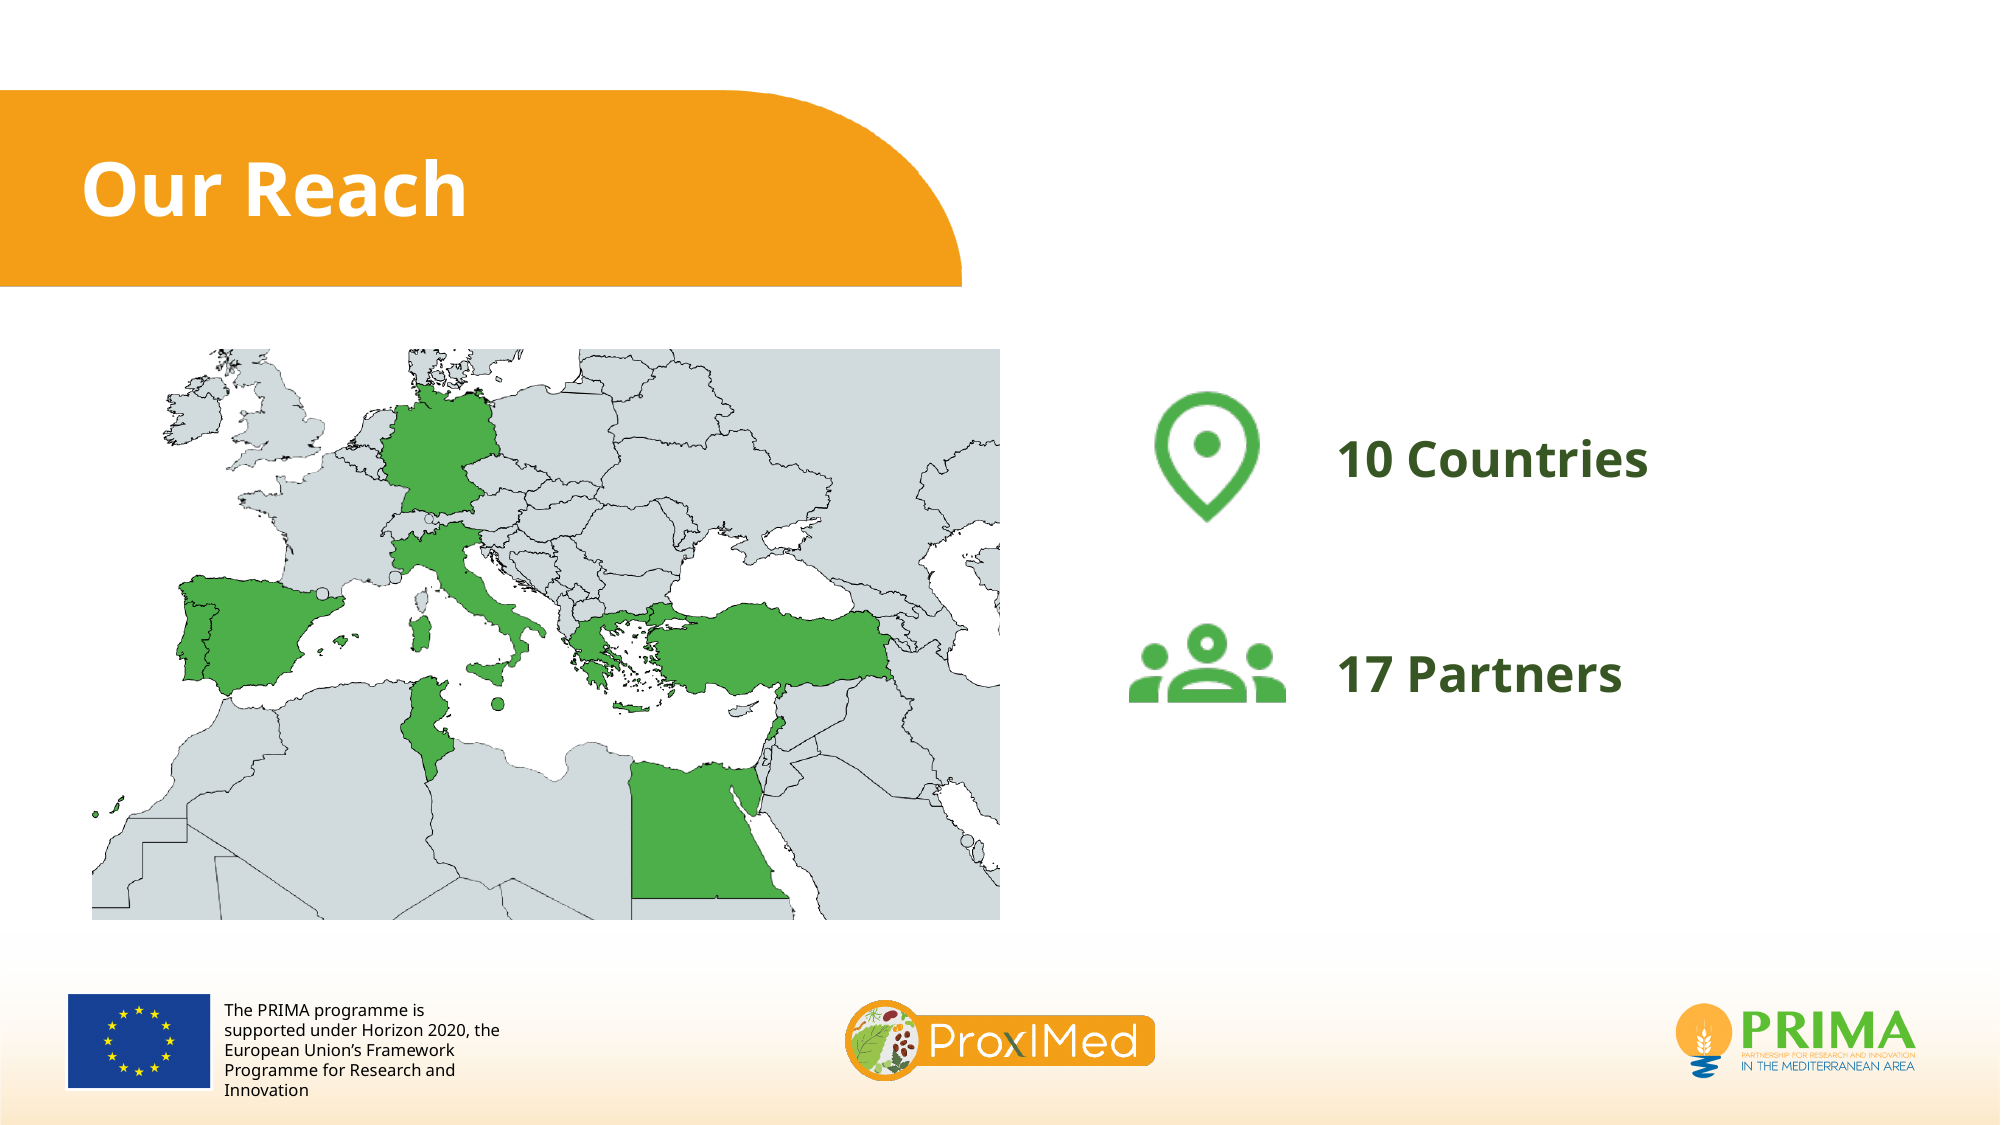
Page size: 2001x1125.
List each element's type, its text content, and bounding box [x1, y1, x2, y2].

picture [0, 89, 962, 287]
picture [0, 928, 2000, 1125]
picture [92, 349, 1001, 920]
picture [1129, 379, 1286, 536]
text_box 17 Partners [1322, 634, 1932, 710]
picture [1129, 585, 1286, 743]
text_box 10 Countries [1322, 419, 1932, 495]
